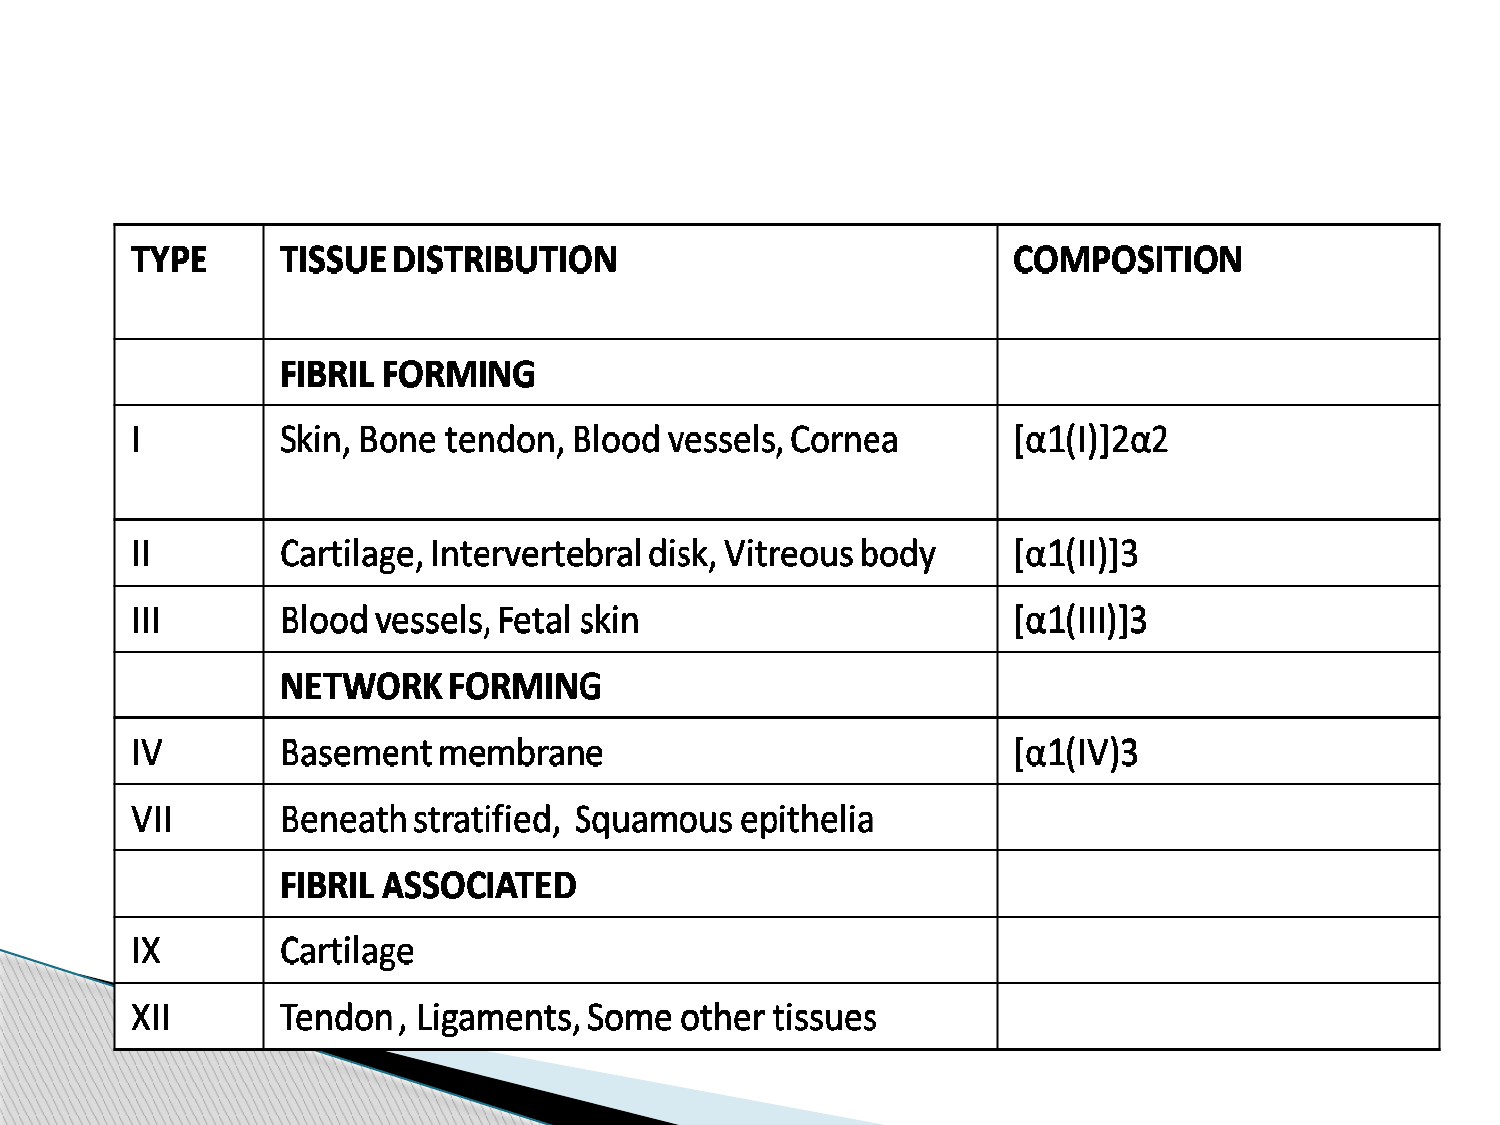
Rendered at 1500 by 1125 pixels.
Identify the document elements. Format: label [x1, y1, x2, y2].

list [103, 212, 1451, 1063]
